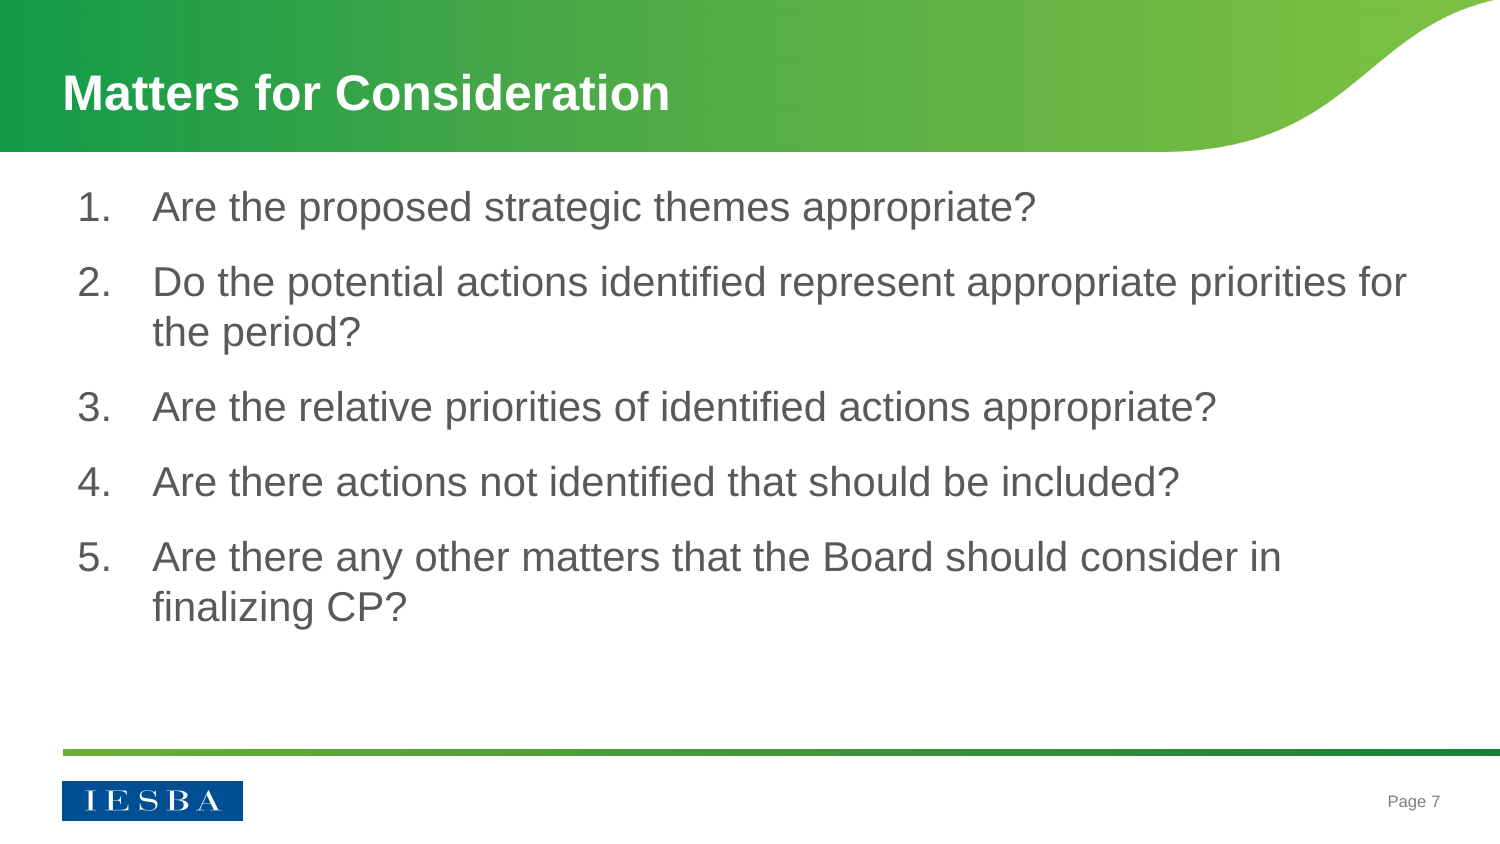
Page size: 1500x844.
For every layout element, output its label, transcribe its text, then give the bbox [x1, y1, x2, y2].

list Are the proposed strategic themes appropriate? Do the potential actions identified represent appropriate priorities for the period? Are the relative priorities of identified actions appropriate? Are there actions not identified that should be included? Are there any other matters that the Board should consider in finalizing CP? [62, 171, 1425, 750]
title Matters for Consideration [62, 43, 1300, 138]
picture [62, 781, 243, 821]
picture [0, 0, 1497, 152]
